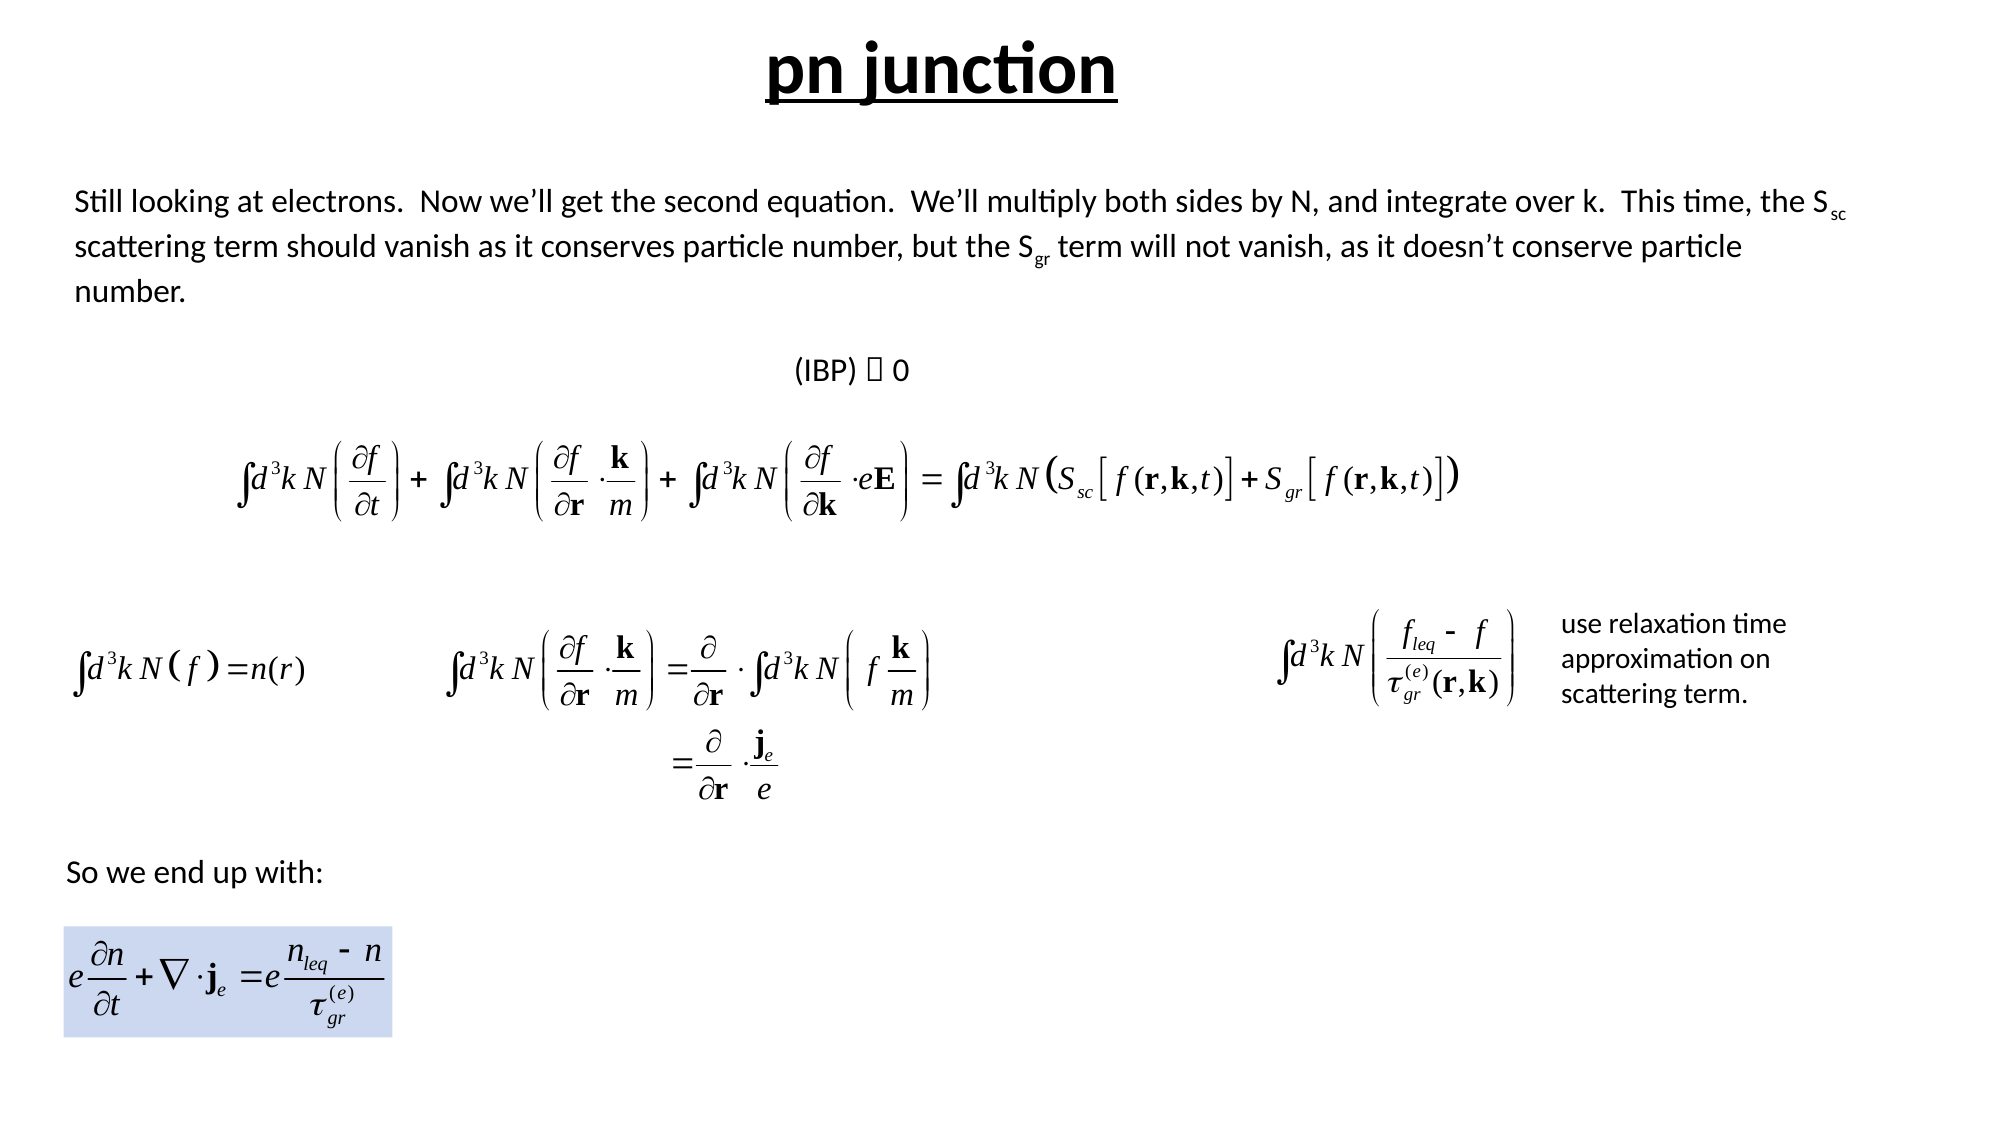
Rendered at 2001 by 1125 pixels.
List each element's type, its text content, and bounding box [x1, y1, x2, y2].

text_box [435, 622, 939, 809]
title pn junction [706, 15, 1178, 118]
text_box use relaxation time approximation on scattering term. [1546, 597, 1856, 717]
text_box So we end up with: [51, 842, 353, 898]
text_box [63, 640, 311, 702]
text_box (IBP)  0 [779, 340, 957, 396]
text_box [1266, 601, 1524, 716]
text_box Still looking at electrons. Now we’ll get the second equation. We’ll multiply both sides by N, and integrate over k. This time, the Ssc scattering term should vanish as it conserves particle number, but the Sgr term will not vanish, as it doesn’t conserve particle number. [59, 171, 1869, 317]
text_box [227, 434, 1464, 529]
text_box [63, 926, 393, 1038]
